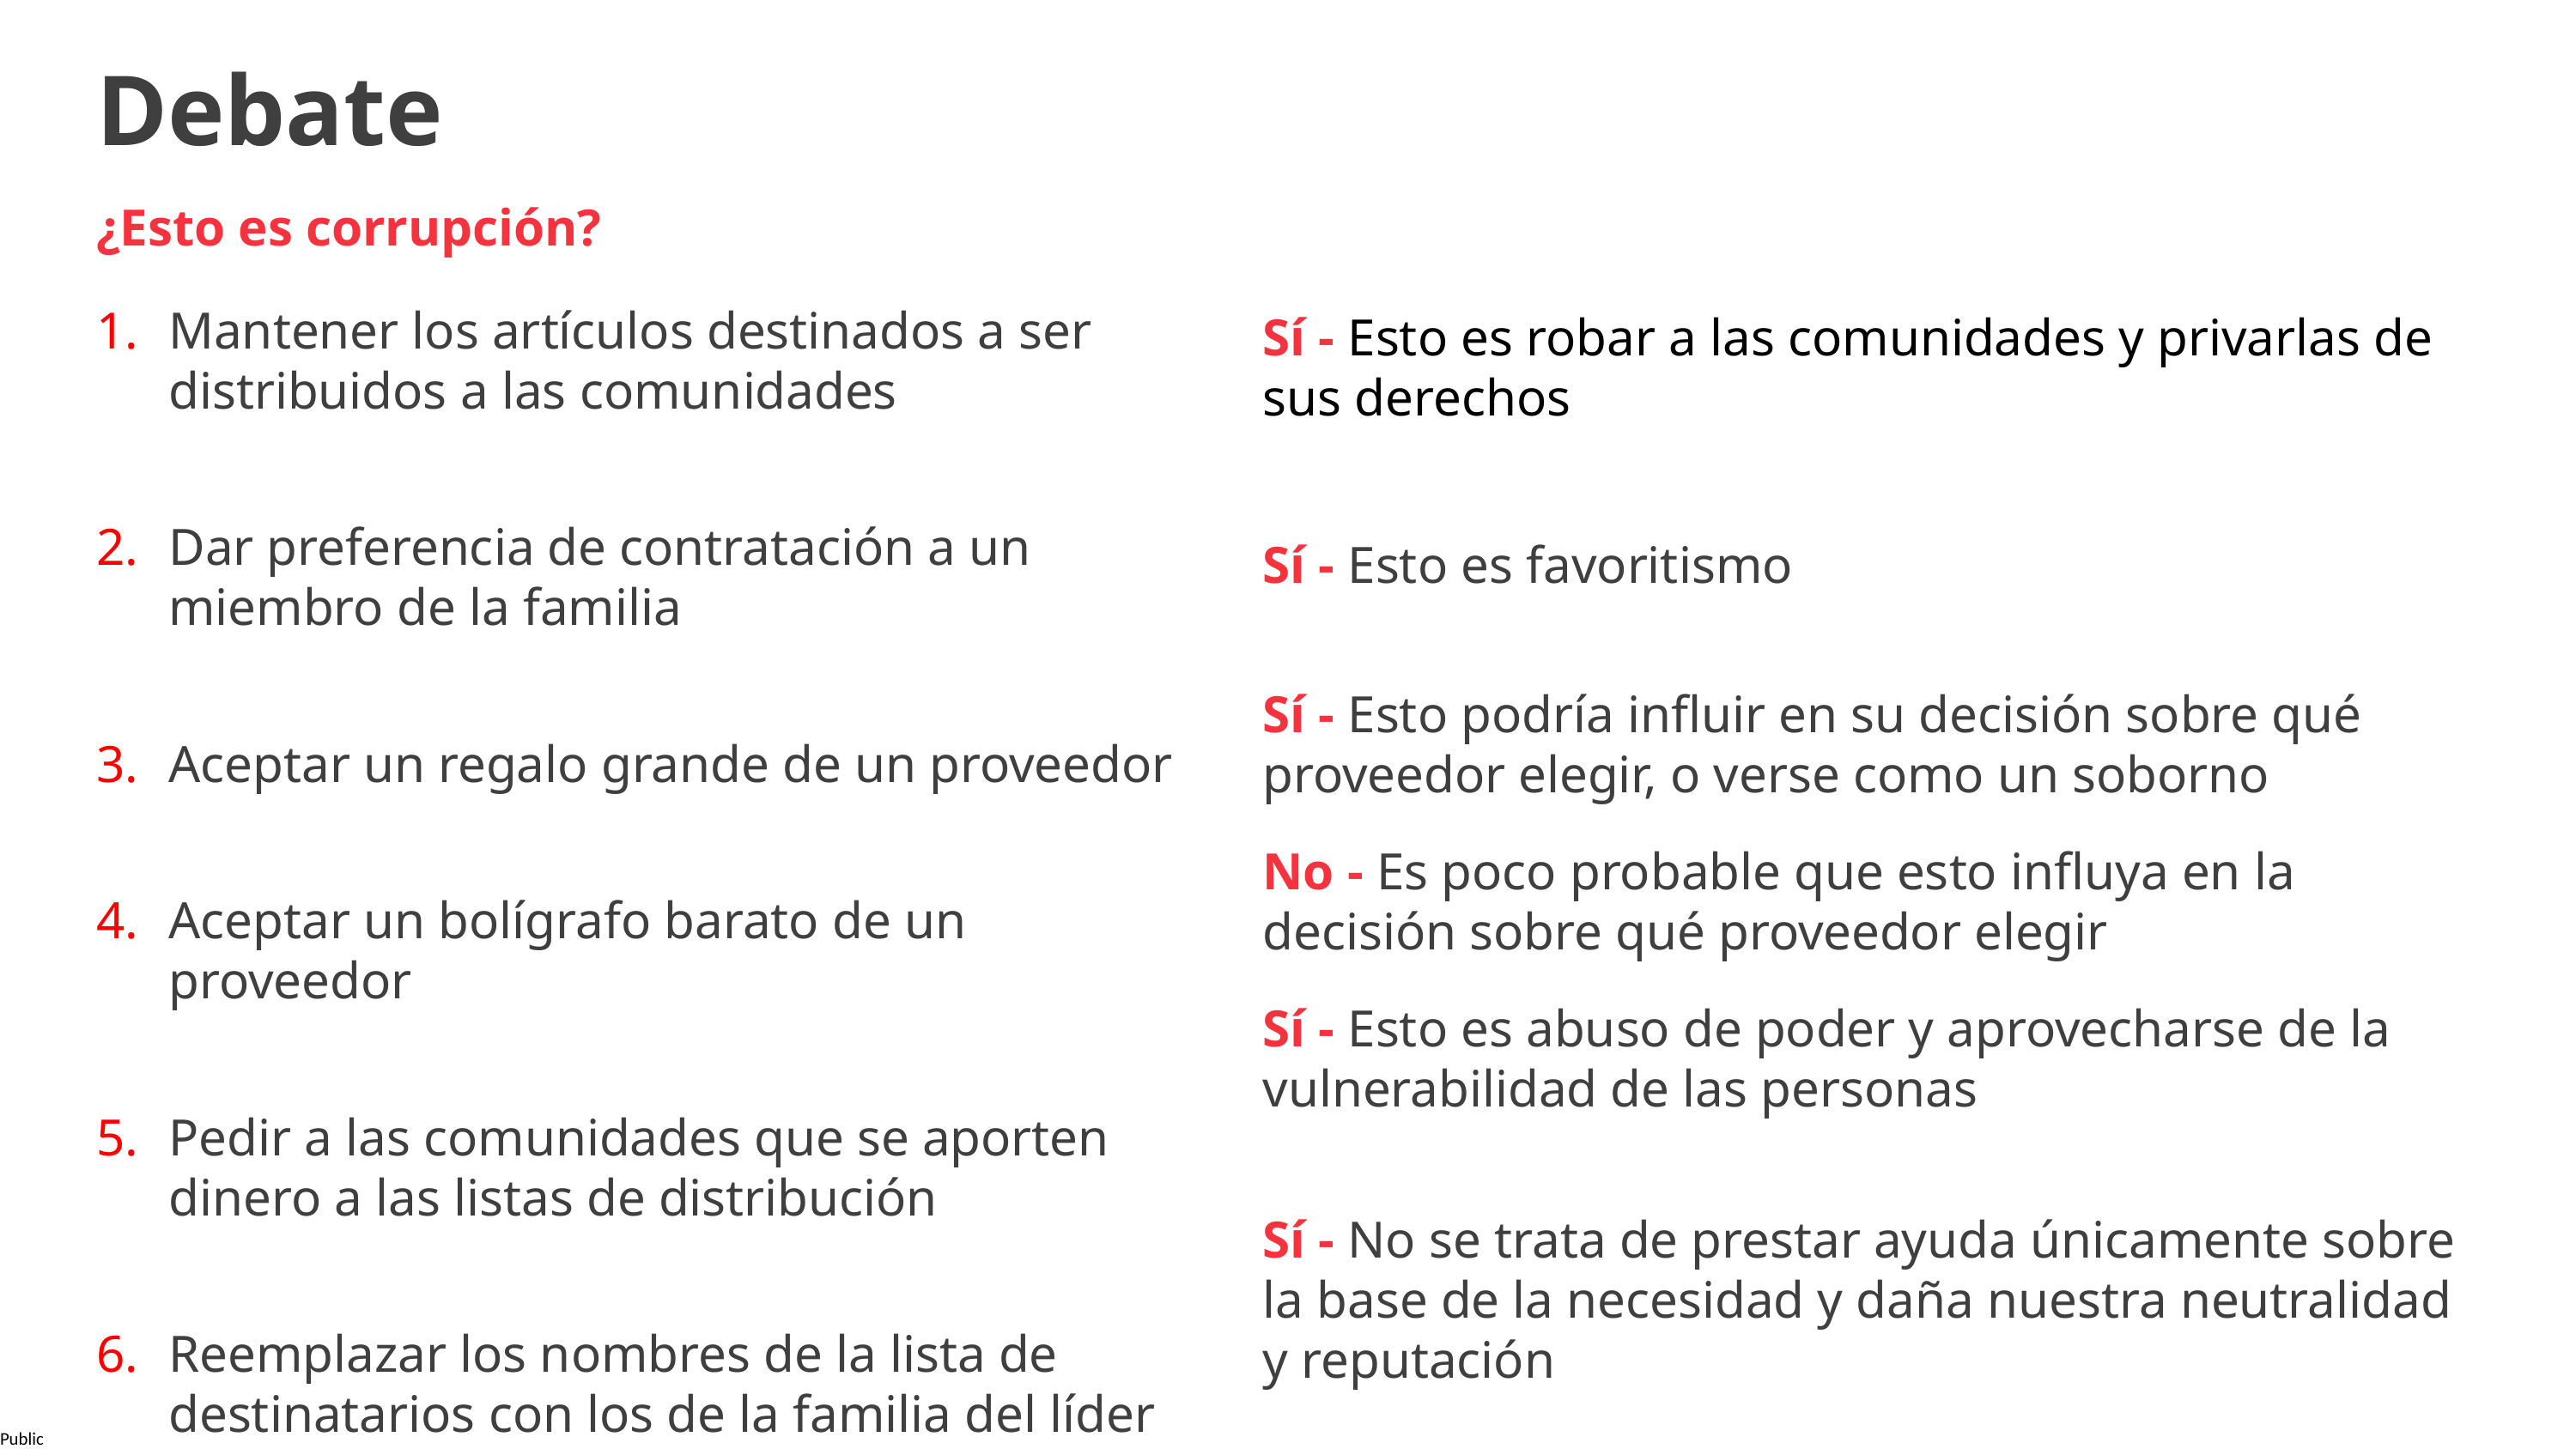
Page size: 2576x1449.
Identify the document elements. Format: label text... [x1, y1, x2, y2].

text_box Sí - Esto es robar a las comunidades y privarlas de sus derechos [1249, 299, 2496, 433]
text_box ¿Esto es corrupción? Mantener los artículos destinados a ser distribuidos a las comunidades Dar preferencia de contratación a un miembro de la familia Aceptar un regalo grande de un proveedor Aceptar un bolígrafo barato de un proveedor Pedir a las comunidades que se aporten dinero a las listas de distribución Reemplazar los nombres de la lista de destinatarios con los de la familia del líder de la comunidad porque ellos se los piden [83, 189, 1200, 1449]
text_box Debate [83, 64, 2440, 171]
text_box No - Es poco probable que esto influya en la decisión sobre qué proveedor elegir [1249, 834, 2496, 967]
text_box Sí - No se trata de prestar ayuda únicamente sobre la base de la necesidad y daña nuestra neutralidad y reputación [1249, 1201, 2496, 1395]
text_box Sí - Esto es favoritismo [1249, 526, 2496, 600]
text_box Sí - Esto es abuso de poder y aprovecharse de la vulnerabilidad de las personas [1249, 991, 2496, 1124]
text_box Sí - Esto podría influir en su decisión sobre qué proveedor elegir, o verse como un soborno [1249, 676, 2496, 809]
